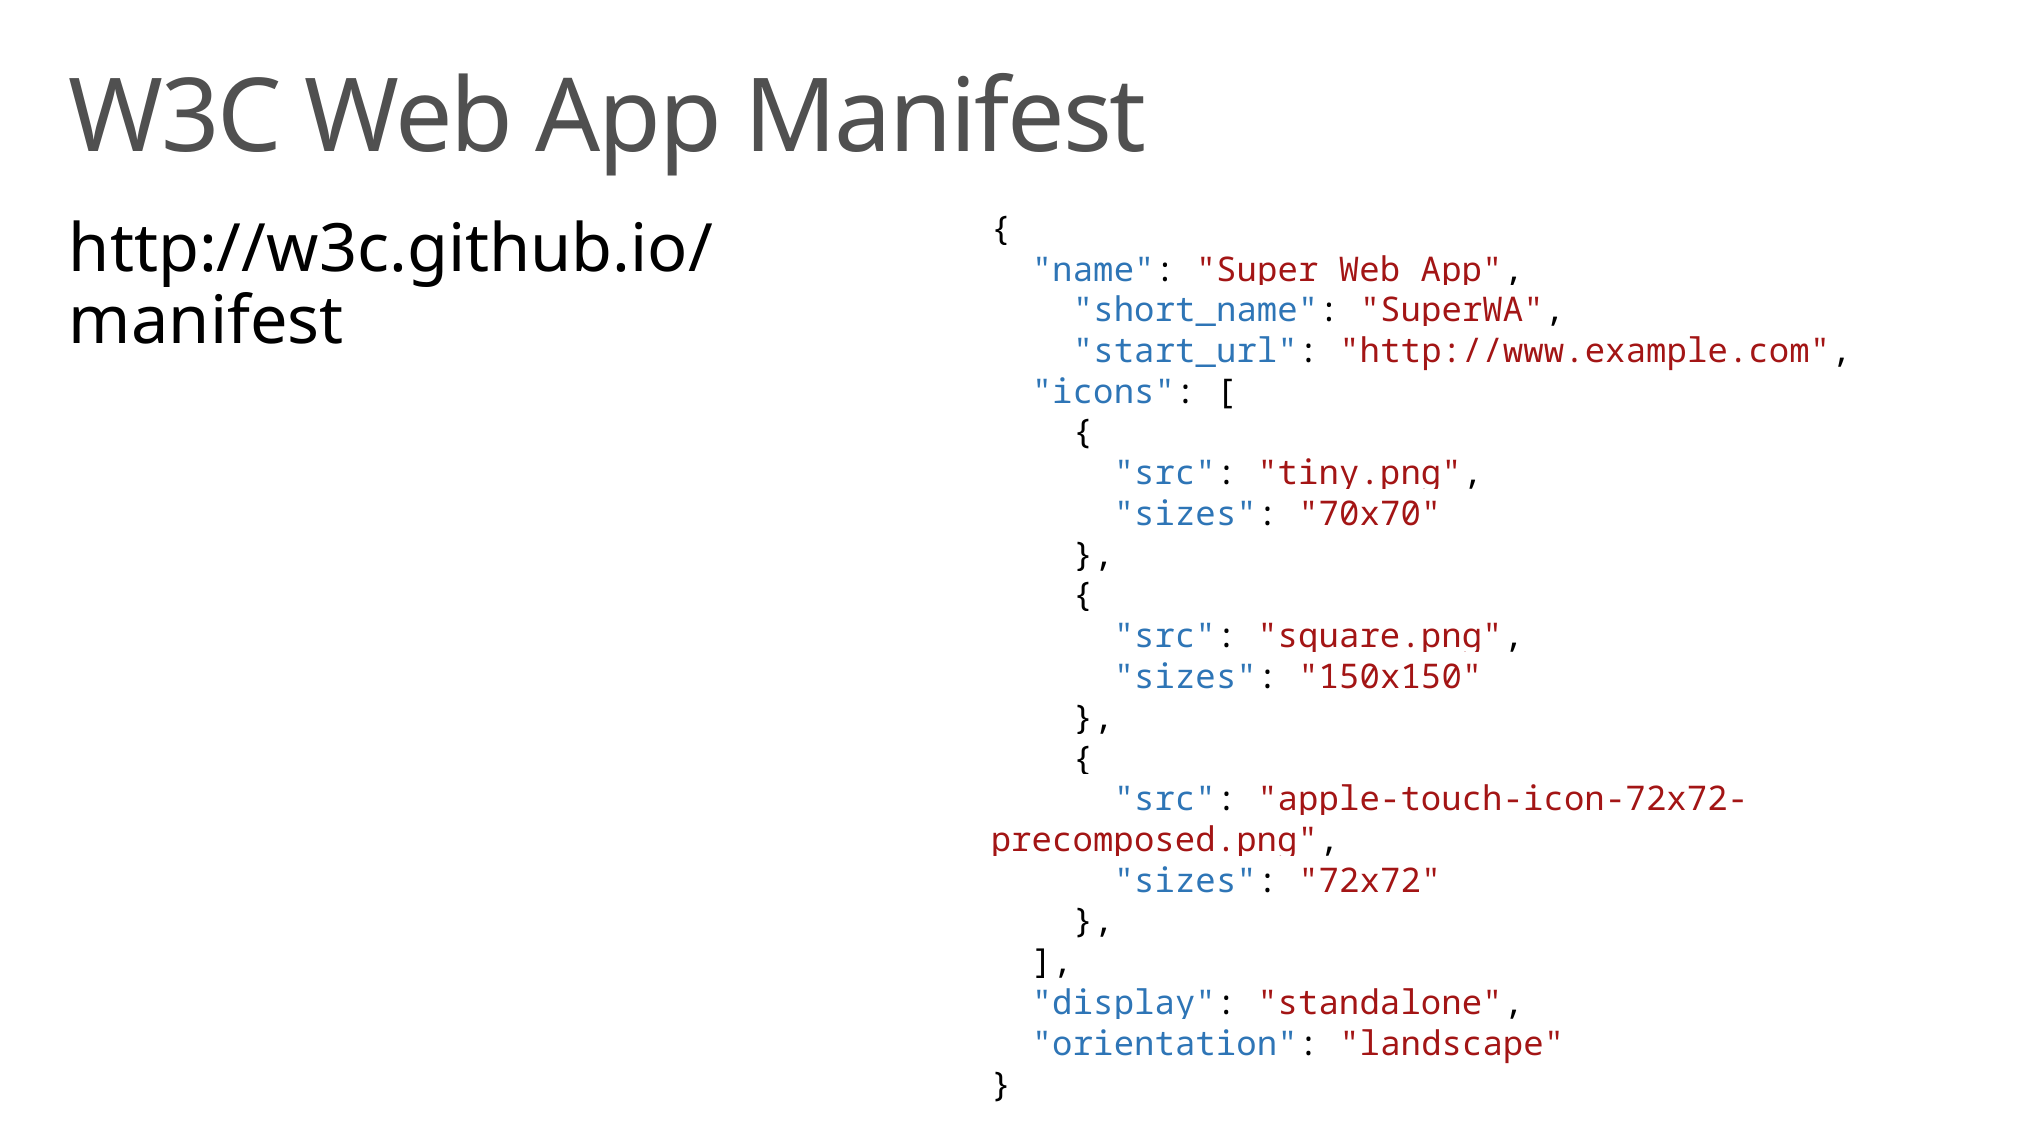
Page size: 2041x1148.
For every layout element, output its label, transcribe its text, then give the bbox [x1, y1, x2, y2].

list http://w3c.github.io/manifest [45, 198, 921, 302]
title W3C Web App Manifest [45, 48, 1996, 199]
text_box { "name": "Super Web App", "short_name": "SuperWA", "start_url": "http://www.example.com", "icons": [ { "src": "tiny.png", "sizes": "70x70" }, { "src": "square.png", "sizes": "150x150" }, { "src": "apple-touch-icon-72x72-precomposed.png", "sizes": "72x72" }, ], "display": "standalone", "orientation": "landscape" } [976, 198, 2035, 1111]
